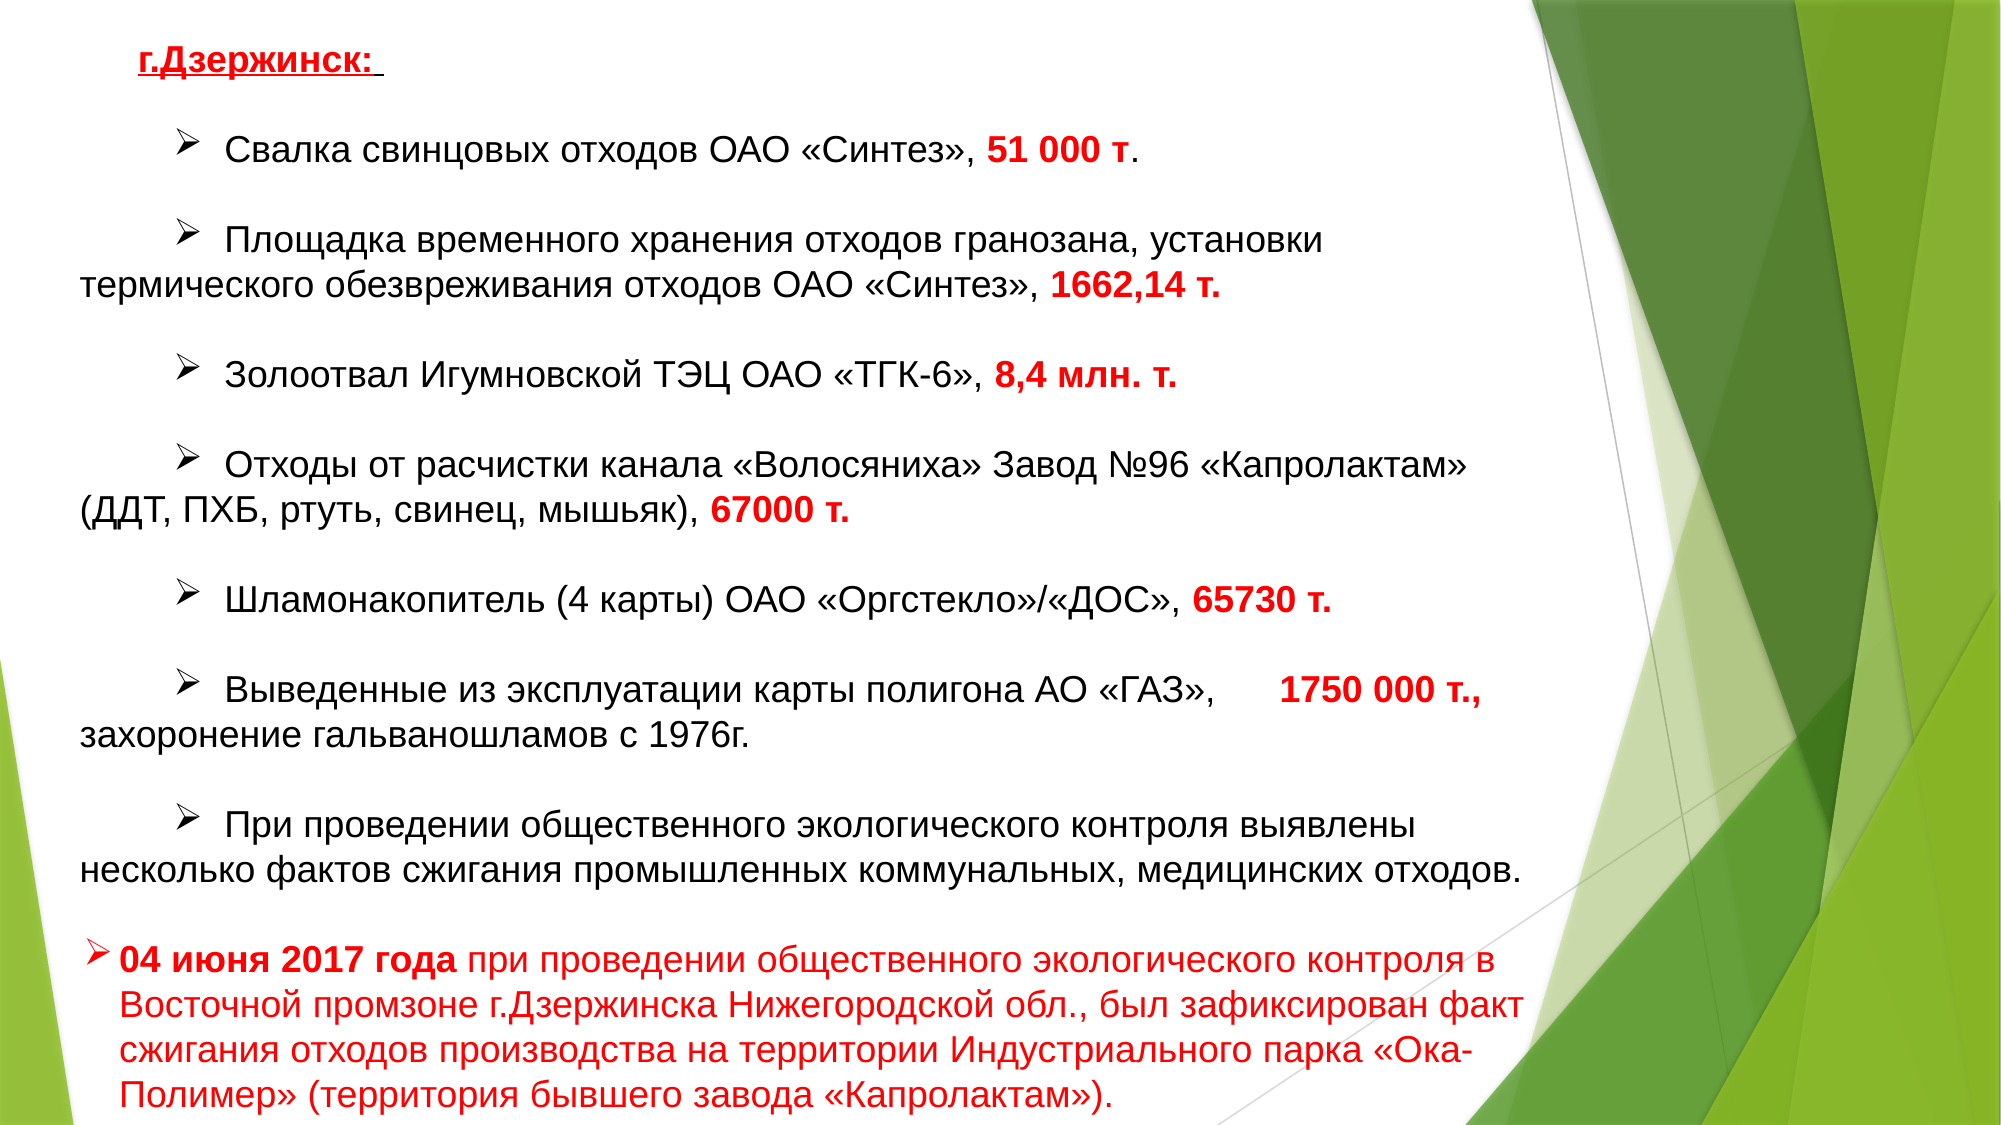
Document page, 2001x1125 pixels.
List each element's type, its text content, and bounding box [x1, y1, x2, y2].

text_box г.Дзержинск: Свалка свинцовых отходов ОАО «Синтез», 51 000 т. Площадка временного хранения отходов гранозана, установки термического обезвреживания отходов ОАО «Синтез», 1662,14 т. Золоотвал Игумновской ТЭЦ ОАО «ТГК-6», 8,4 млн. т. Отходы от расчистки канала «Волосяниха» Завод №96 «Капролактам» (ДДТ, ПХБ, ртуть, свинец, мышьяк), 67000 т. Шламонакопитель (4 карты) ОАО «Оргстекло»/«ДОС», 65730 т. Выведенные из эксплуатации карты полигона АО «ГАЗ», 1750 000 т., захоронение гальваношламов с 1976г. При проведении общественного экологического контроля выявлены несколько фактов сжигания промышленных коммунальных, медицинских отходов. 04 июня 2017 года при проведении общественного экологического контроля в Восточной промзоне г.Дзержинска Нижегородской обл., был зафиксирован факт сжигания отходов производства на территории Индустриального парка «Ока-Полимер» (территория бывшего завода «Капролактам»). [29, 27, 1568, 1122]
